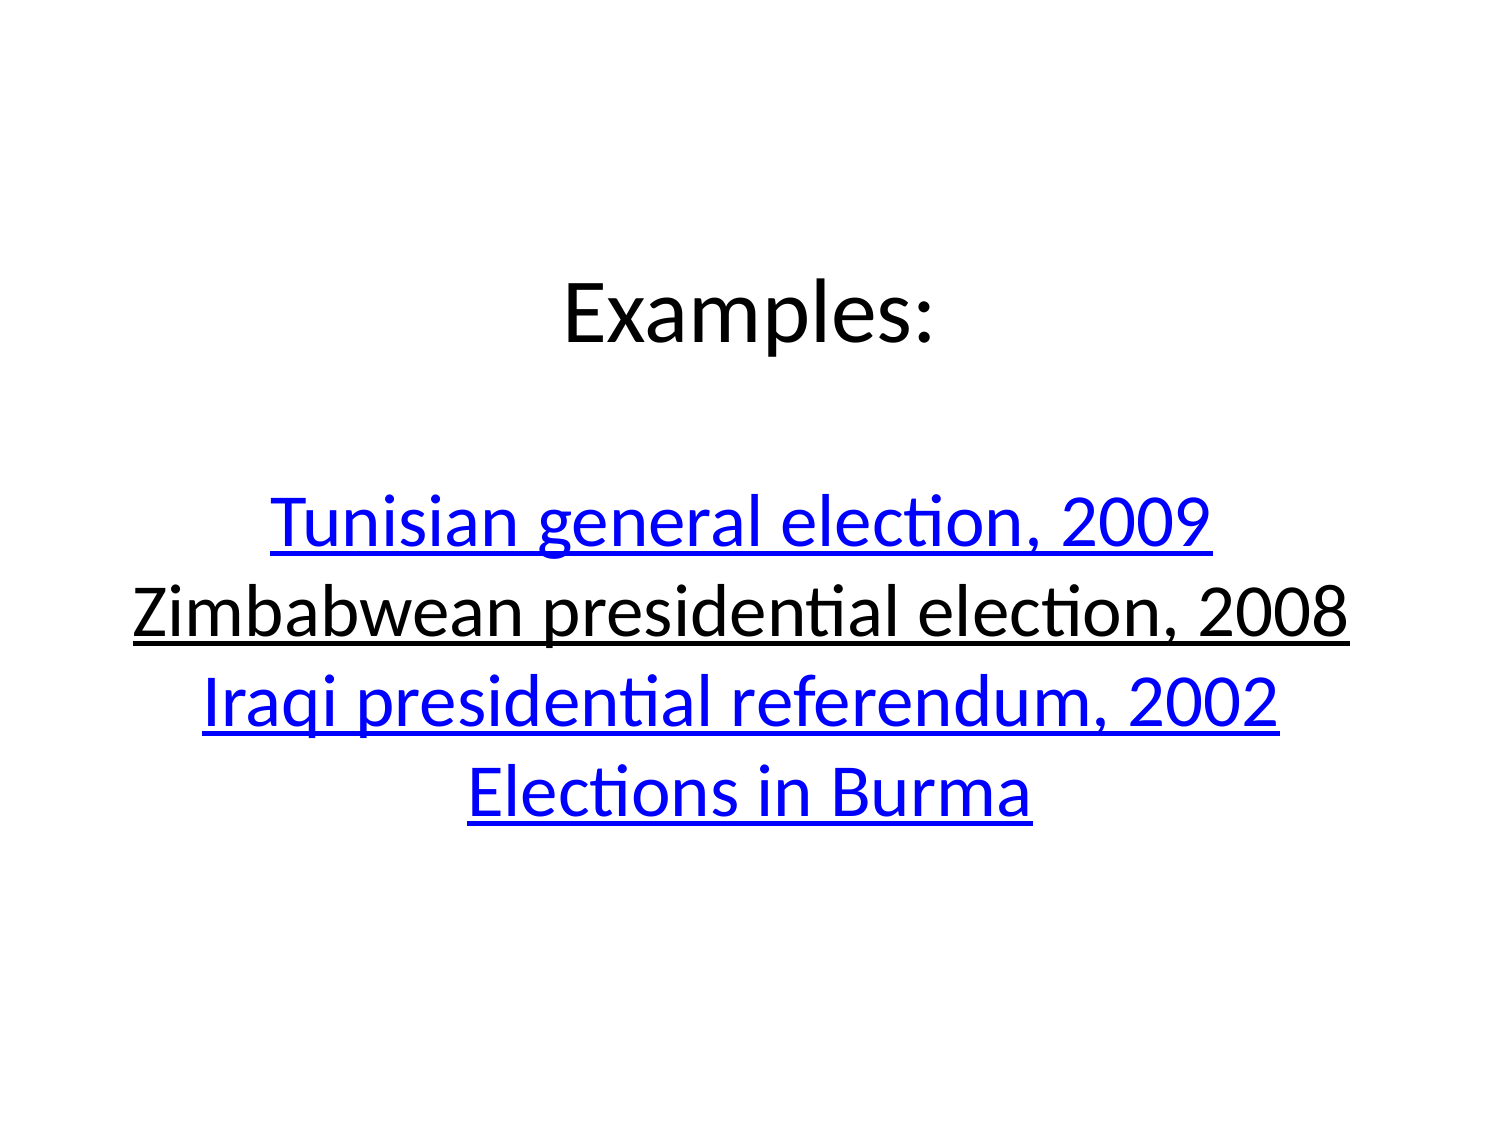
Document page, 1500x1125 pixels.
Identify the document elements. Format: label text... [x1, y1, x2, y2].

title Examples: Tunisian general election, 2009 Zimbabwean presidential election, 2008 Iraqi presidential referendum, 2002 Elections in Burma [74, 44, 1426, 1038]
